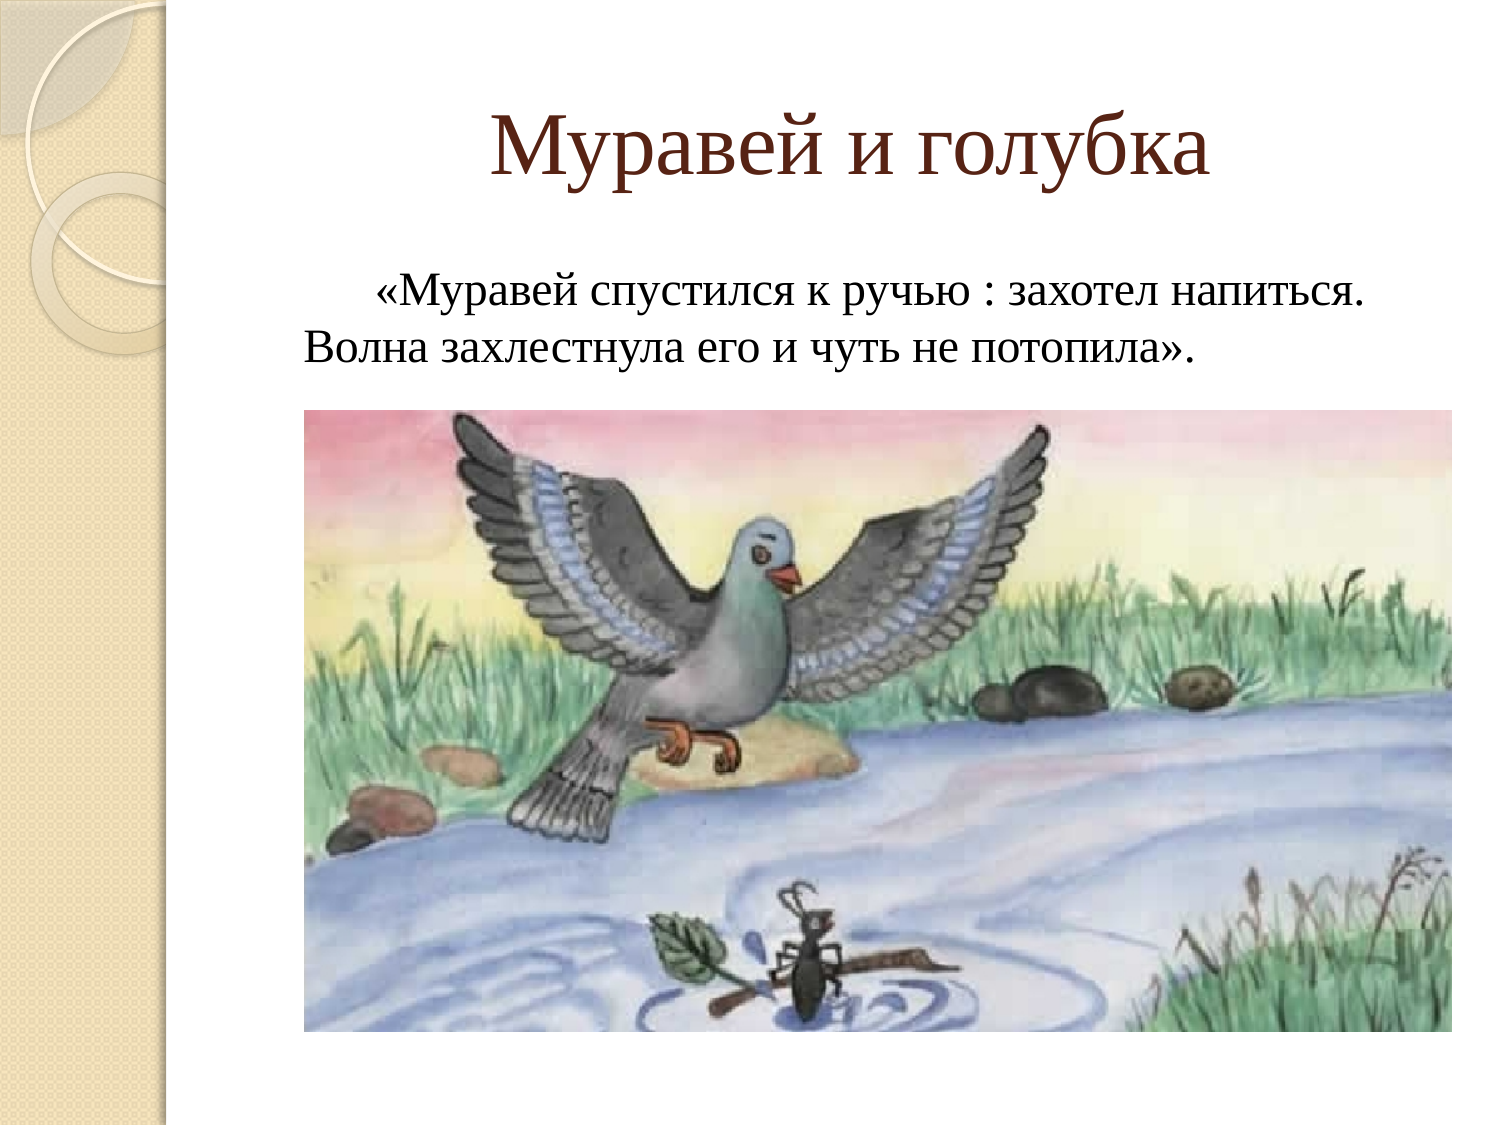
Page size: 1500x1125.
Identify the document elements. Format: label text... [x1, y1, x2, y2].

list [304, 409, 1452, 1032]
title Муравей и голубка [235, 45, 1466, 233]
list «Муравей спустился к ручью : захотел напиться. Волна захлестнула его и чуть не потопила». [235, 249, 1383, 434]
